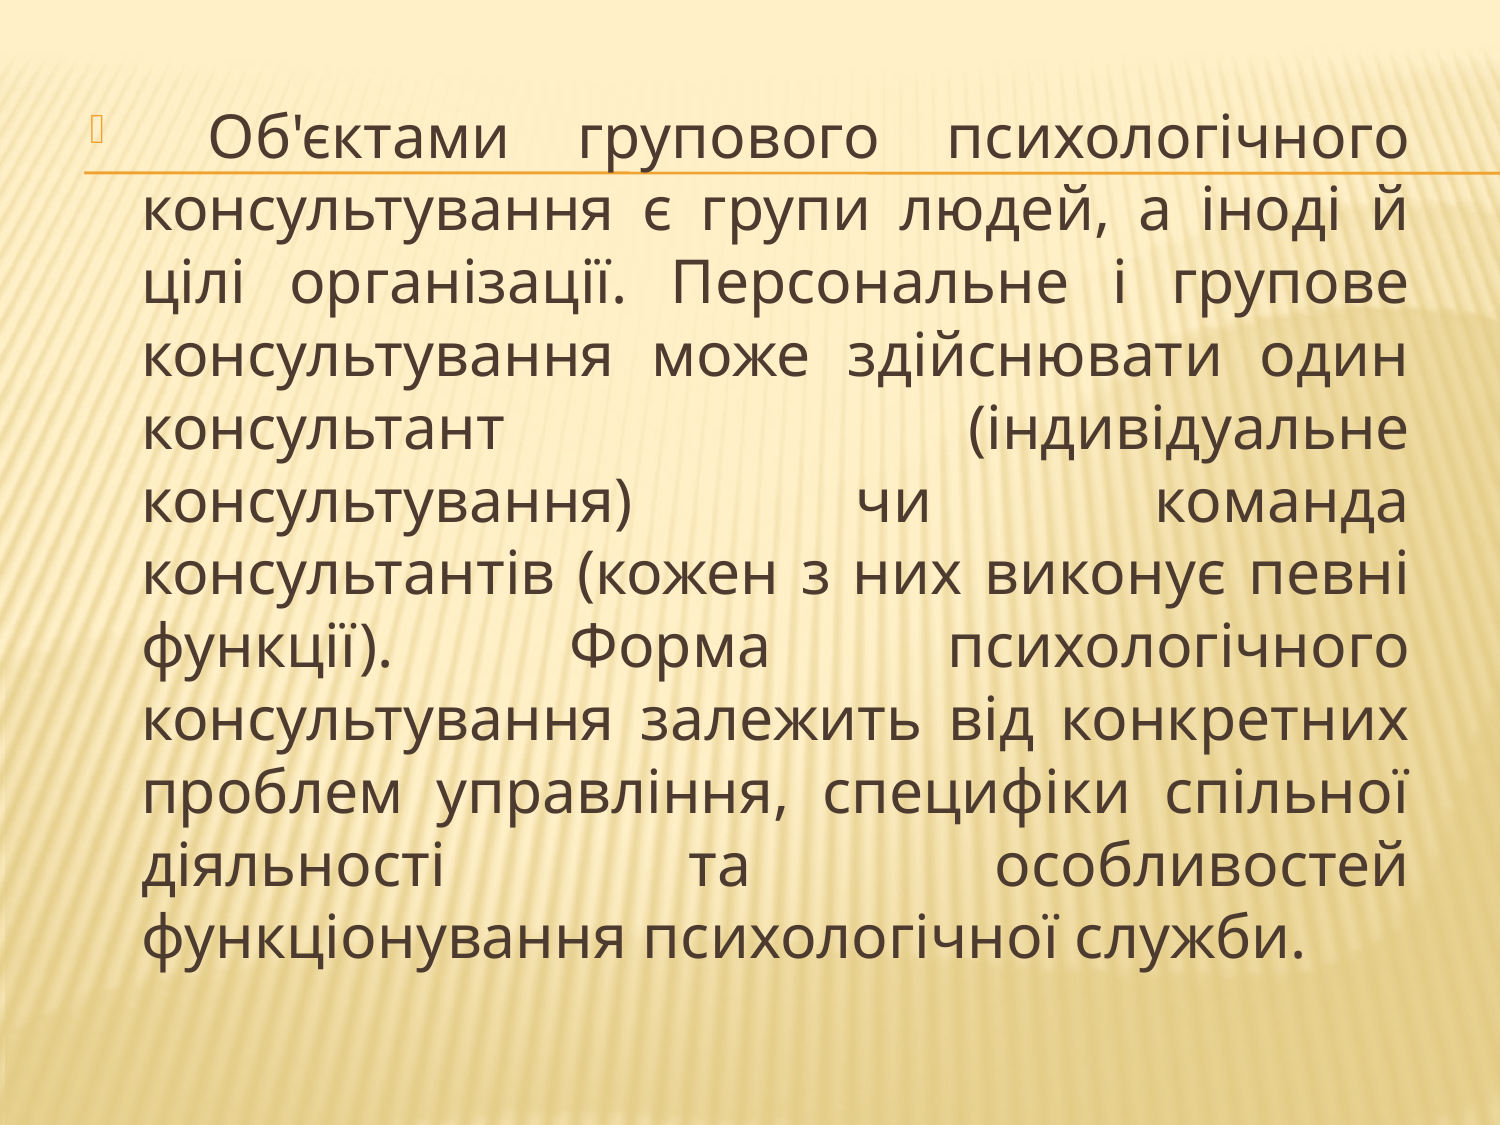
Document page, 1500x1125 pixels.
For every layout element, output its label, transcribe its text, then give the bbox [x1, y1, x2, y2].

list Об'єктами групового психологічного консультування є групи людей, а іноді й цілі організації. Персональне і групове консультування може здійснювати один консультант (індивідуальне консультування) чи команда консультантів (кожен з них виконує певні функції). Форма психологічного консультування залежить від конкретних проблем управління, специфіки спільної діяльності та особливостей функціонування психологічної служби. [75, 90, 1425, 1038]
